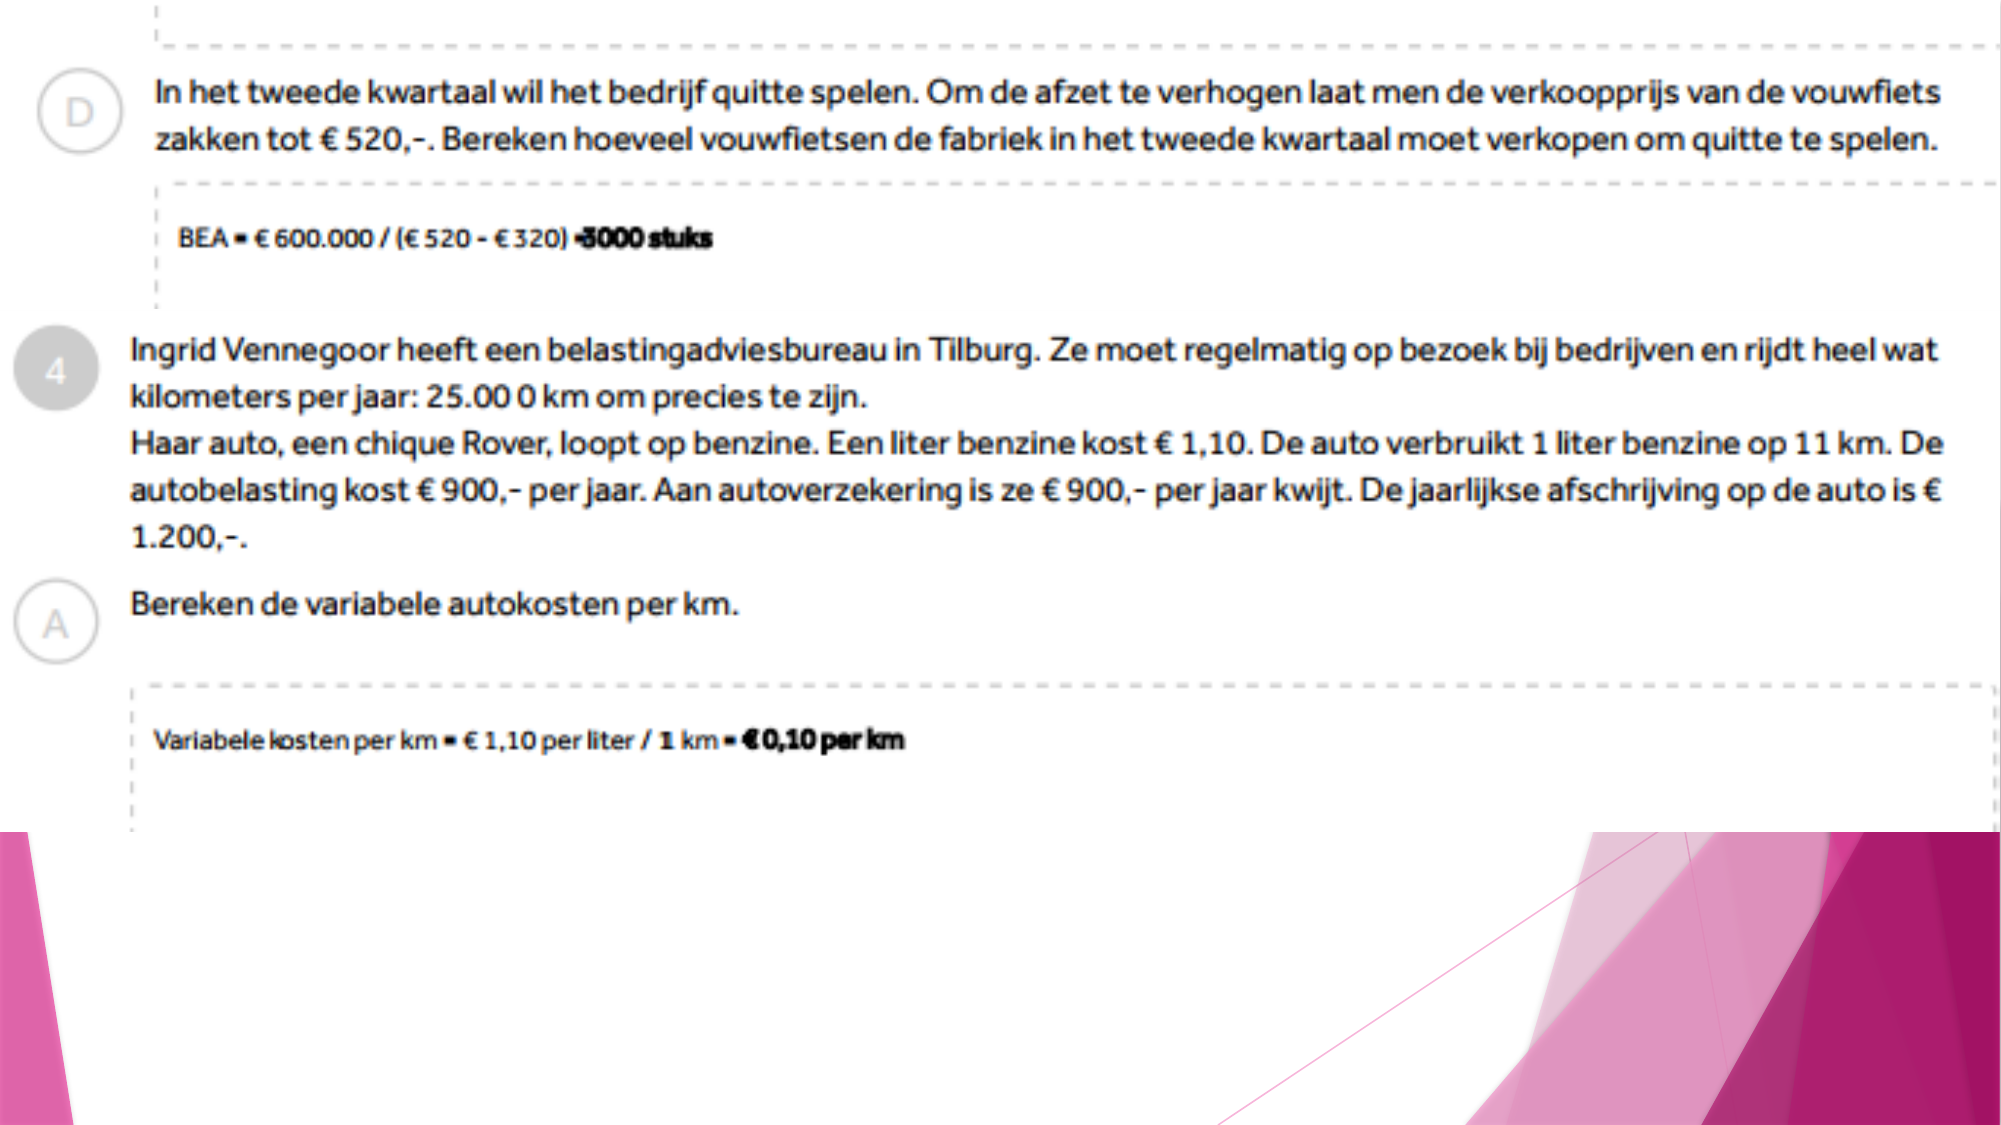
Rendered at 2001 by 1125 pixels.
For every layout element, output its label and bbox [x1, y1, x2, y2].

picture [0, 0, 2000, 832]
